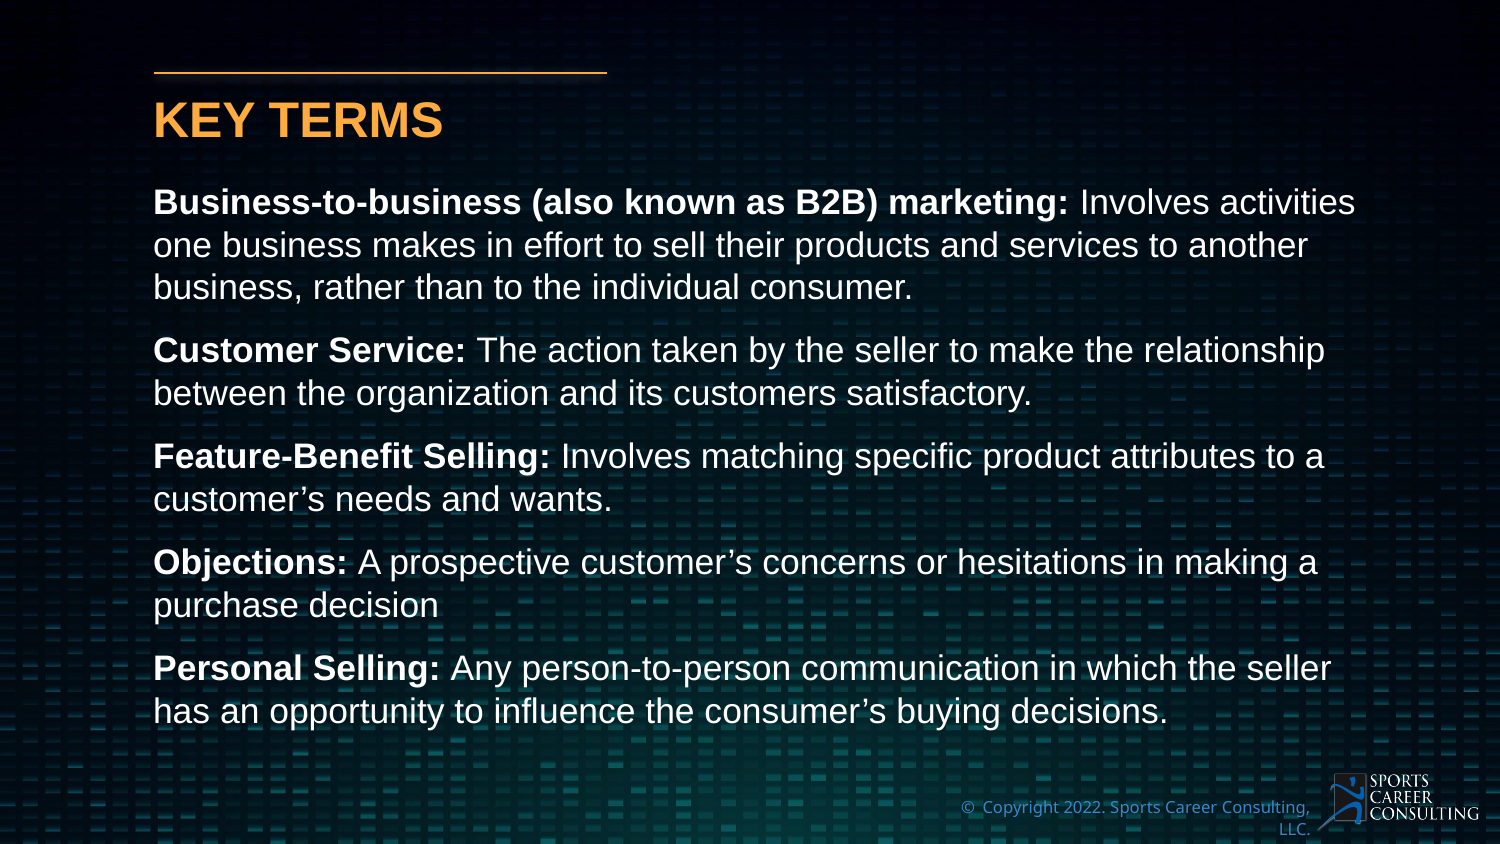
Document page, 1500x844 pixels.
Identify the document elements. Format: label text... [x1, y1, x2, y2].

text_box © Copyright 2022. Sports Career Consulting, LLC. [914, 769, 1326, 844]
list Business-to-business (also known as B2B) marketing: Involves activities one business makes in effort to sell their products and services to another business, rather than to the individual consumer. Customer Service: The action taken by the seller to make the relationship between the organization and its customers satisfactory. Feature-Benefit Selling: Involves matching specific product attributes to a customer’s needs and wants. Objections: A prospective customer’s concerns or hesitations in making a purchase decision Personal Selling: Any person-to-person communication in which the seller has an opportunity to influence the consumer’s buying decisions. [138, 164, 1399, 748]
title KEY TERMS [138, 72, 927, 165]
picture [0, 0, 1500, 844]
